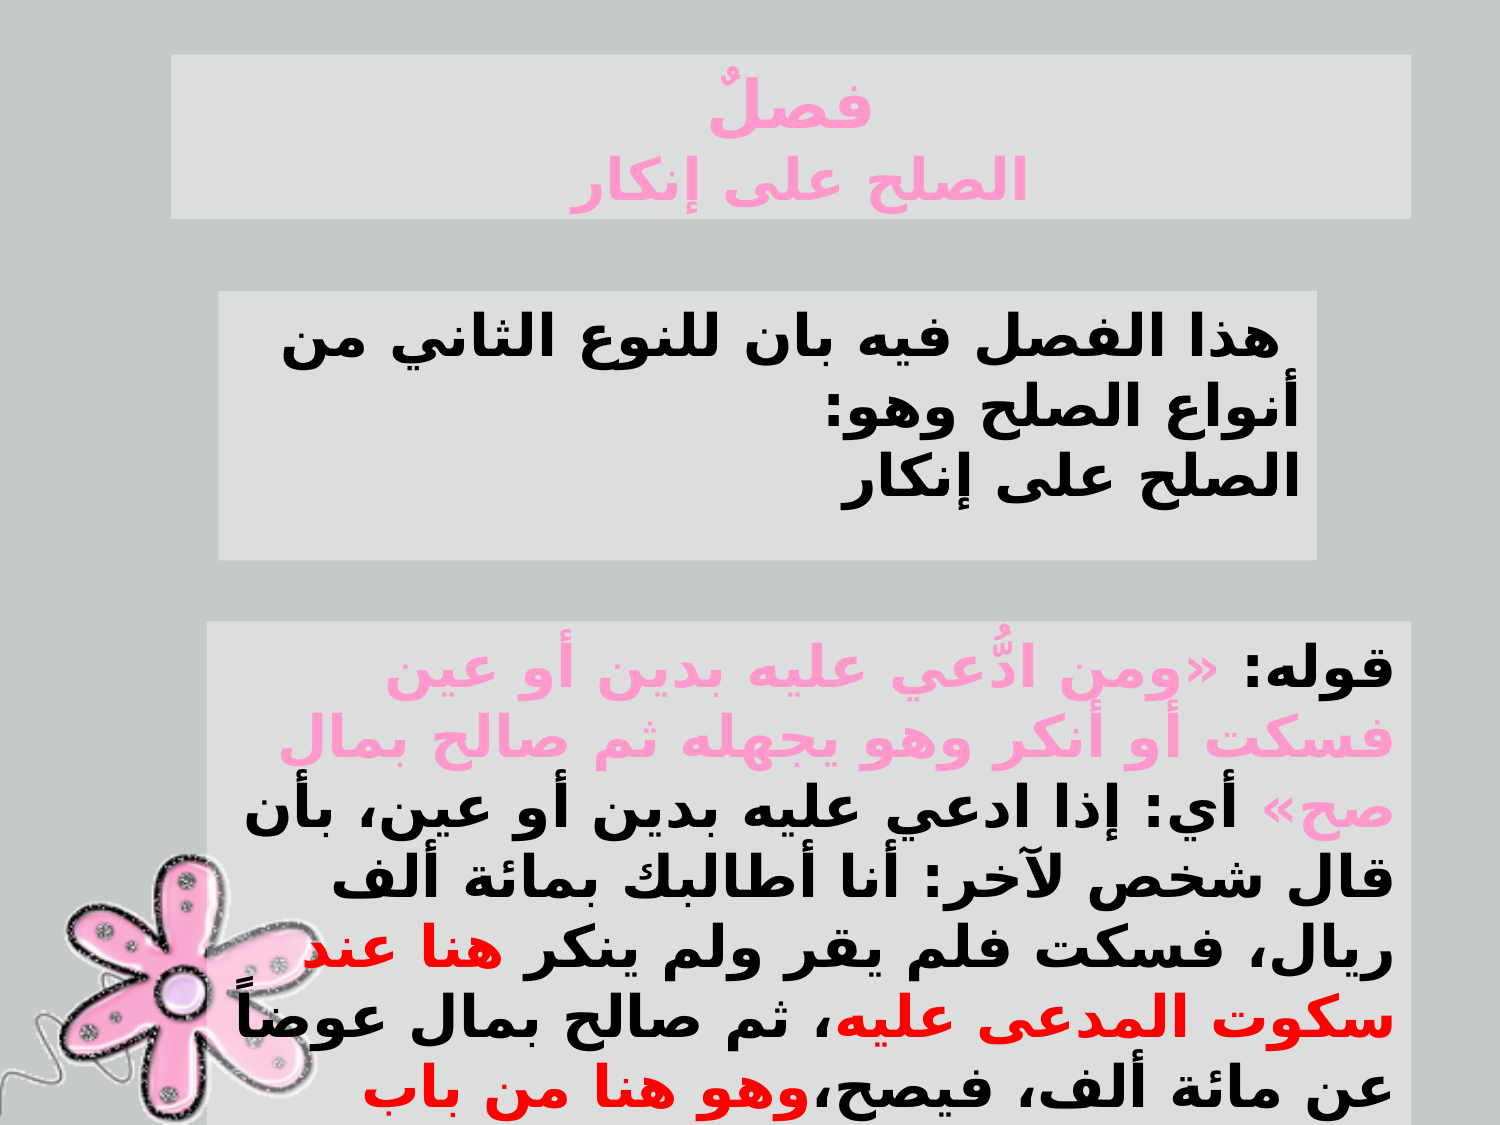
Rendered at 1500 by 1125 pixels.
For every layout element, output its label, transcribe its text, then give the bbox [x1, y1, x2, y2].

picture [0, 0, 1500, 1125]
text_box قوله: «ومن ادُّعي عليه بدين أو عين فسكت أو أنكر وهو يجهله ثم صالح بمال صح» أي: إذا ادعي عليه بدين أو عين، بأن قال شخص لآخر: أنا أطالبك بمائة ألف ريال، فسكت فلم يقر ولم ينكر هنا عند سكوت المدعى عليه، ثم صالح بمال عوضاً عن مائة ألف، فيصح،وهو هنا من باب الصلح على إنكار. فإن أقر وصالح عنه بمال، فهو من باب الصلح على الإقرار. [206, 621, 1412, 1125]
text_box هذا الفصل فيه بان للنوع الثاني من أنواع الصلح وهو: الصلح على إنكار [218, 290, 1317, 561]
text_box فصلٌ الصلح على إنكار [171, 54, 1412, 220]
